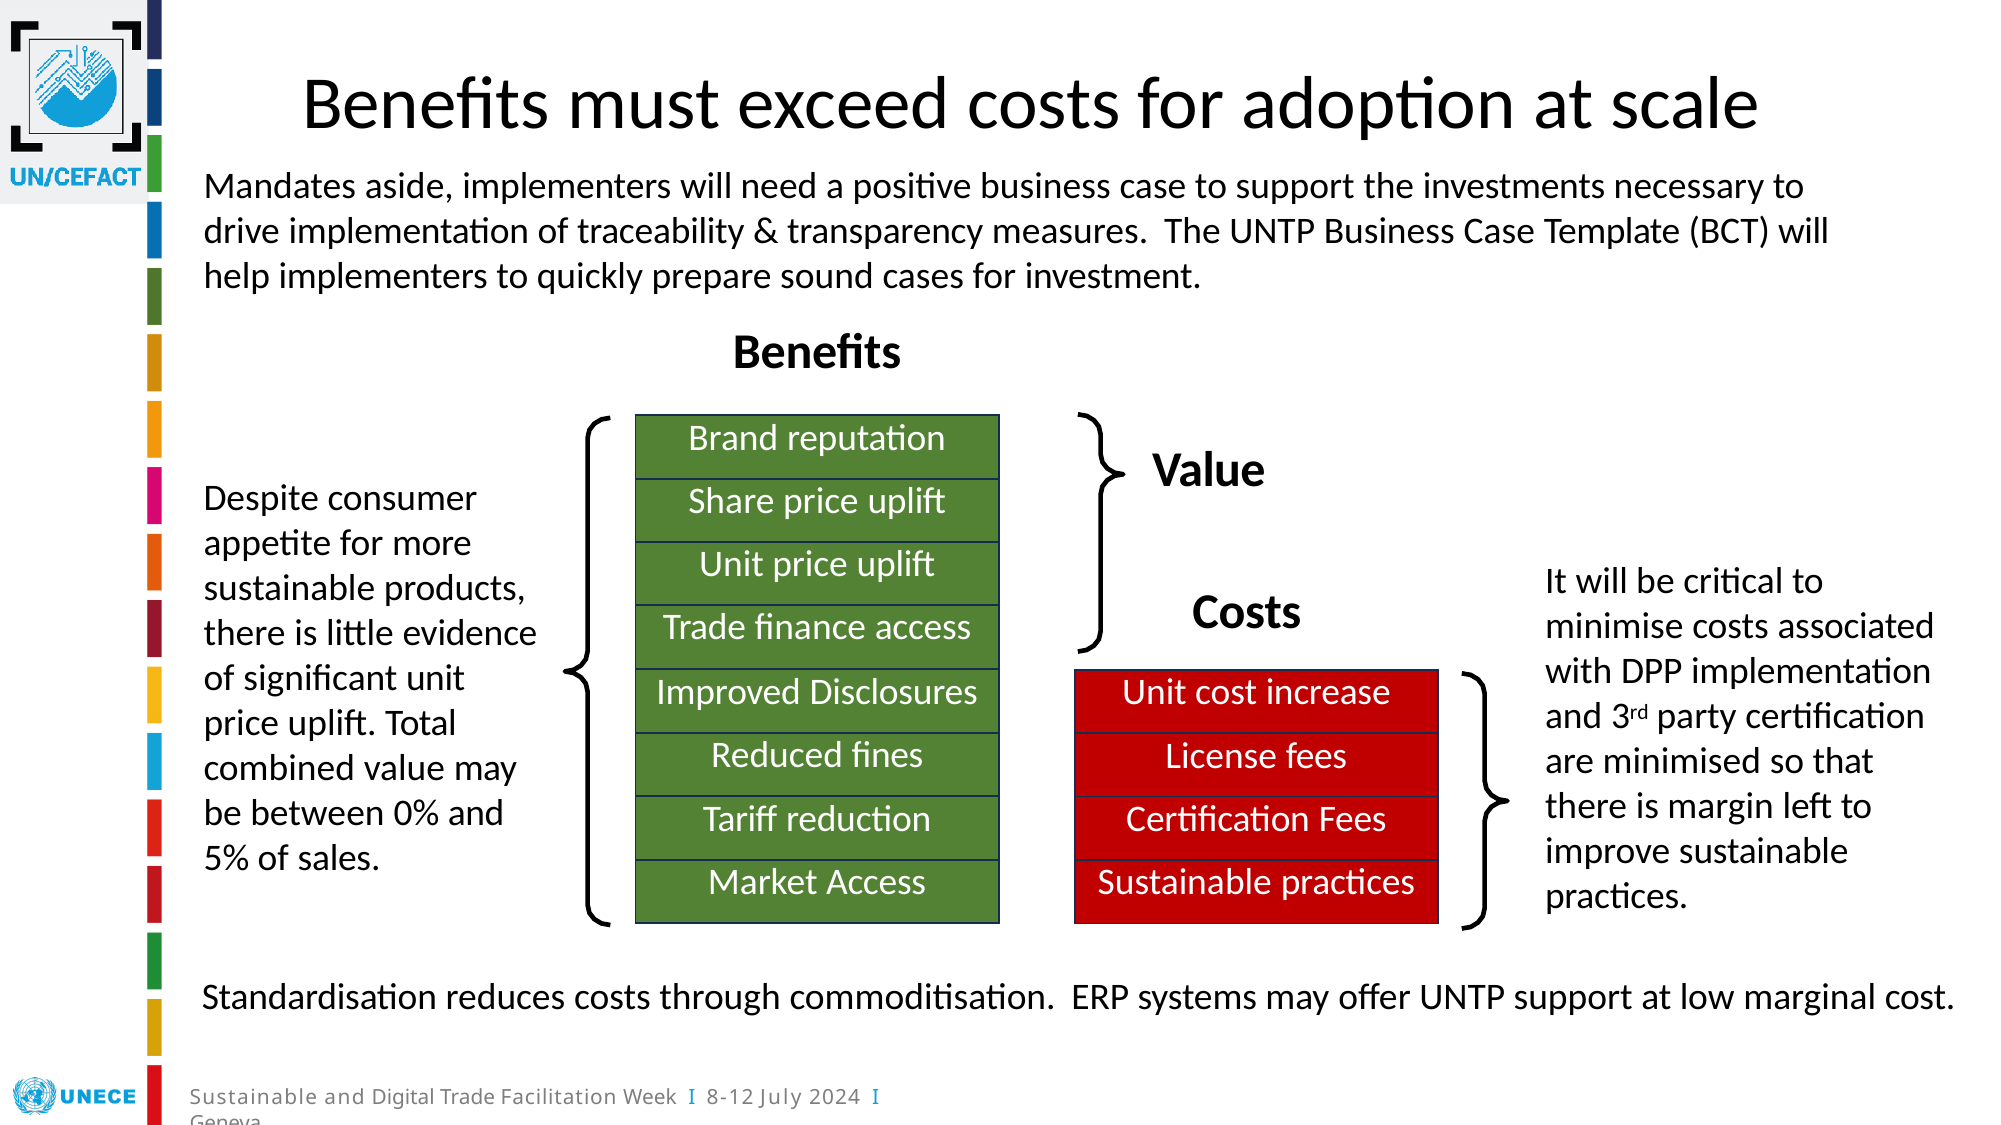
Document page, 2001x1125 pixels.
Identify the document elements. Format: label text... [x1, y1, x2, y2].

text_box [1077, 414, 1124, 652]
table_cell Reduced fines [636, 734, 998, 795]
table_header Unit cost increase [1076, 671, 1437, 732]
text_box Sustainable and Digital Trade Facilitation Week I 8-12 July 2024 I Geneva [187, 1083, 895, 1125]
text_box Mandates aside, implementers will need a positive business case to support the investments necessary to drive implementation of traceability & transparency measures. The UNTP Business Case Template (BCT) will help implementers to quickly prepare sound cases for investment. Benefits [201, 158, 1849, 379]
text_box It will be critical to minimise costs associated with DPP implementation and 3rd party certification are minimised so that there is margin left to improve sustainable practices. [1538, 554, 1944, 917]
text_box Standardisation reduces costs through commoditisation. ERP systems may offer UNTP support at low marginal cost. [199, 970, 1967, 1018]
text_box [1461, 673, 1508, 929]
table_cell Certification Fees [1076, 797, 1437, 859]
table_cell Tariff reduction [636, 797, 998, 859]
table_cell Sustainable practices [1076, 861, 1437, 923]
table_cell Improved Disclosures [636, 670, 998, 732]
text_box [0, 0, 163, 1125]
table_header Brand reputation [636, 416, 998, 478]
text_box Costs [1190, 576, 1305, 639]
text_box Value [1150, 434, 1270, 497]
title Benefits must exceed costs for adoption at scale [163, 2, 1852, 193]
table_cell Market Access [636, 861, 998, 922]
text_box [564, 417, 611, 926]
text_box Despite consumer appetite for more sustainable products, there is little evidence of significant unit price uplift. Total combined value may be between 0% and 5% of sales. [201, 470, 543, 878]
table_cell Trade finance access [636, 606, 998, 668]
table_cell Share price uplift [636, 480, 998, 541]
table_cell Unit price uplift [636, 543, 998, 604]
table_cell License fees [1076, 734, 1437, 796]
